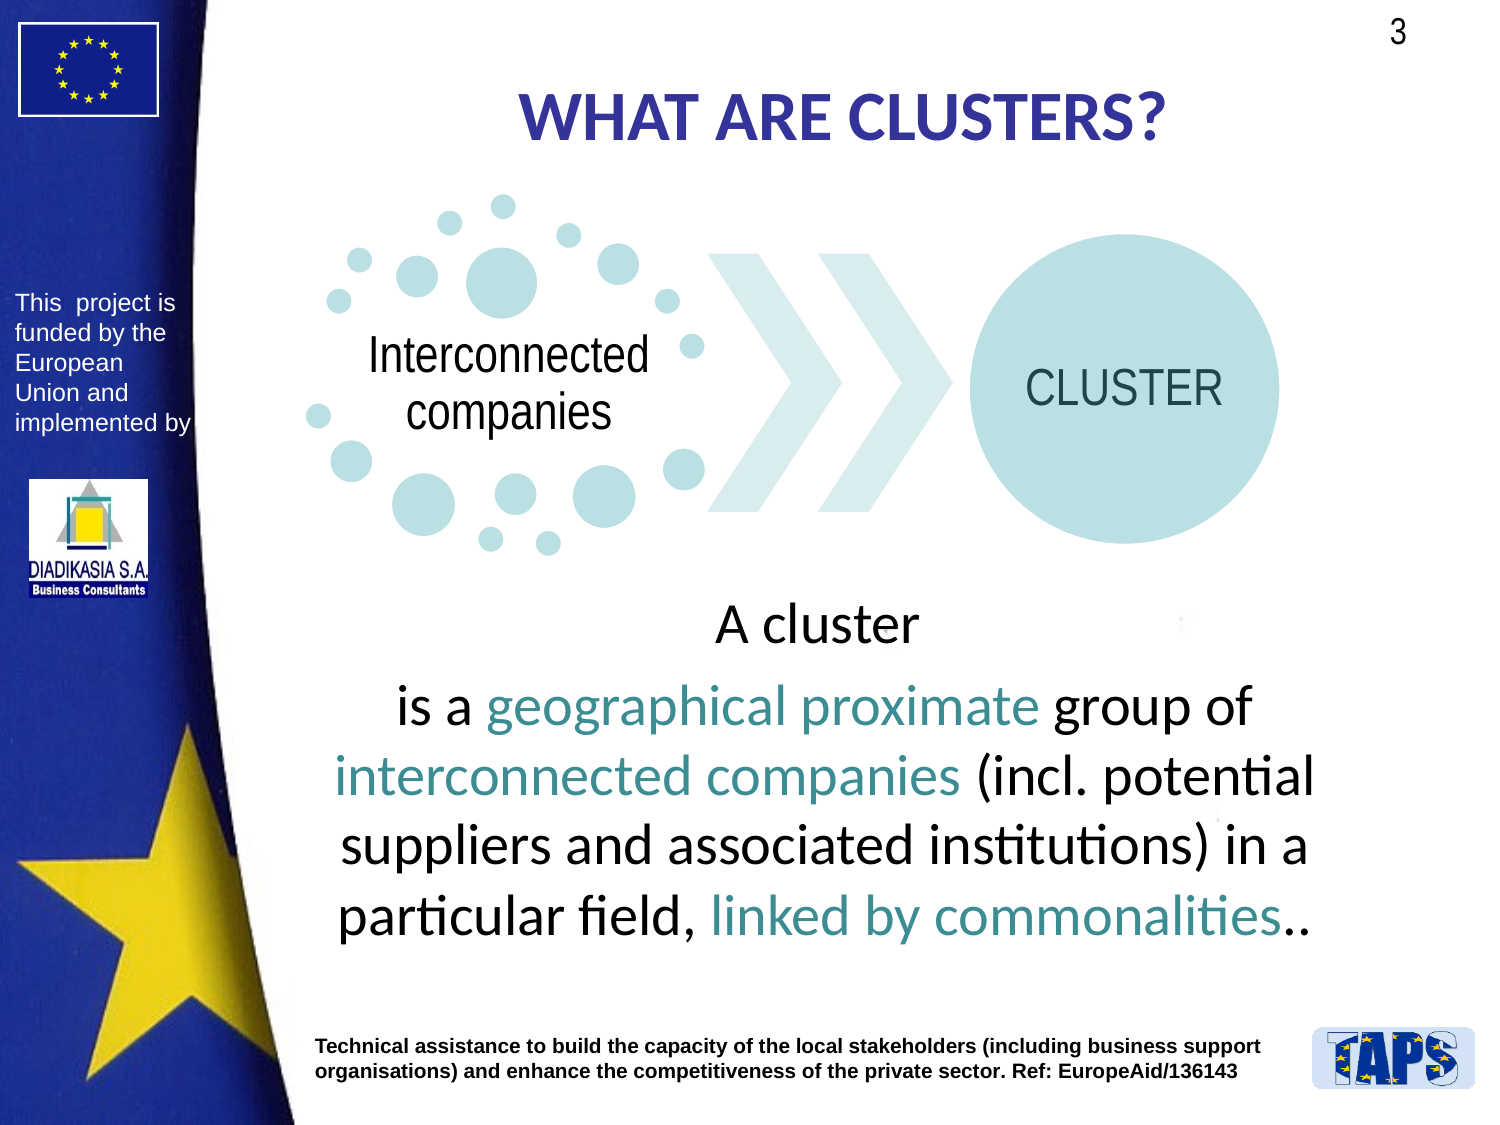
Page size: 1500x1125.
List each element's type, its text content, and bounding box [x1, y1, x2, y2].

picture [0, 0, 1500, 1125]
title WHAT ARE CLUSTERS? [237, 61, 1451, 163]
list A cluster is a geographical proximate group of interconnected companies (incl. potential suppliers and associated institutions) in a particular field, linked by commonalities.. [262, 577, 1388, 878]
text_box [299, 162, 1301, 588]
